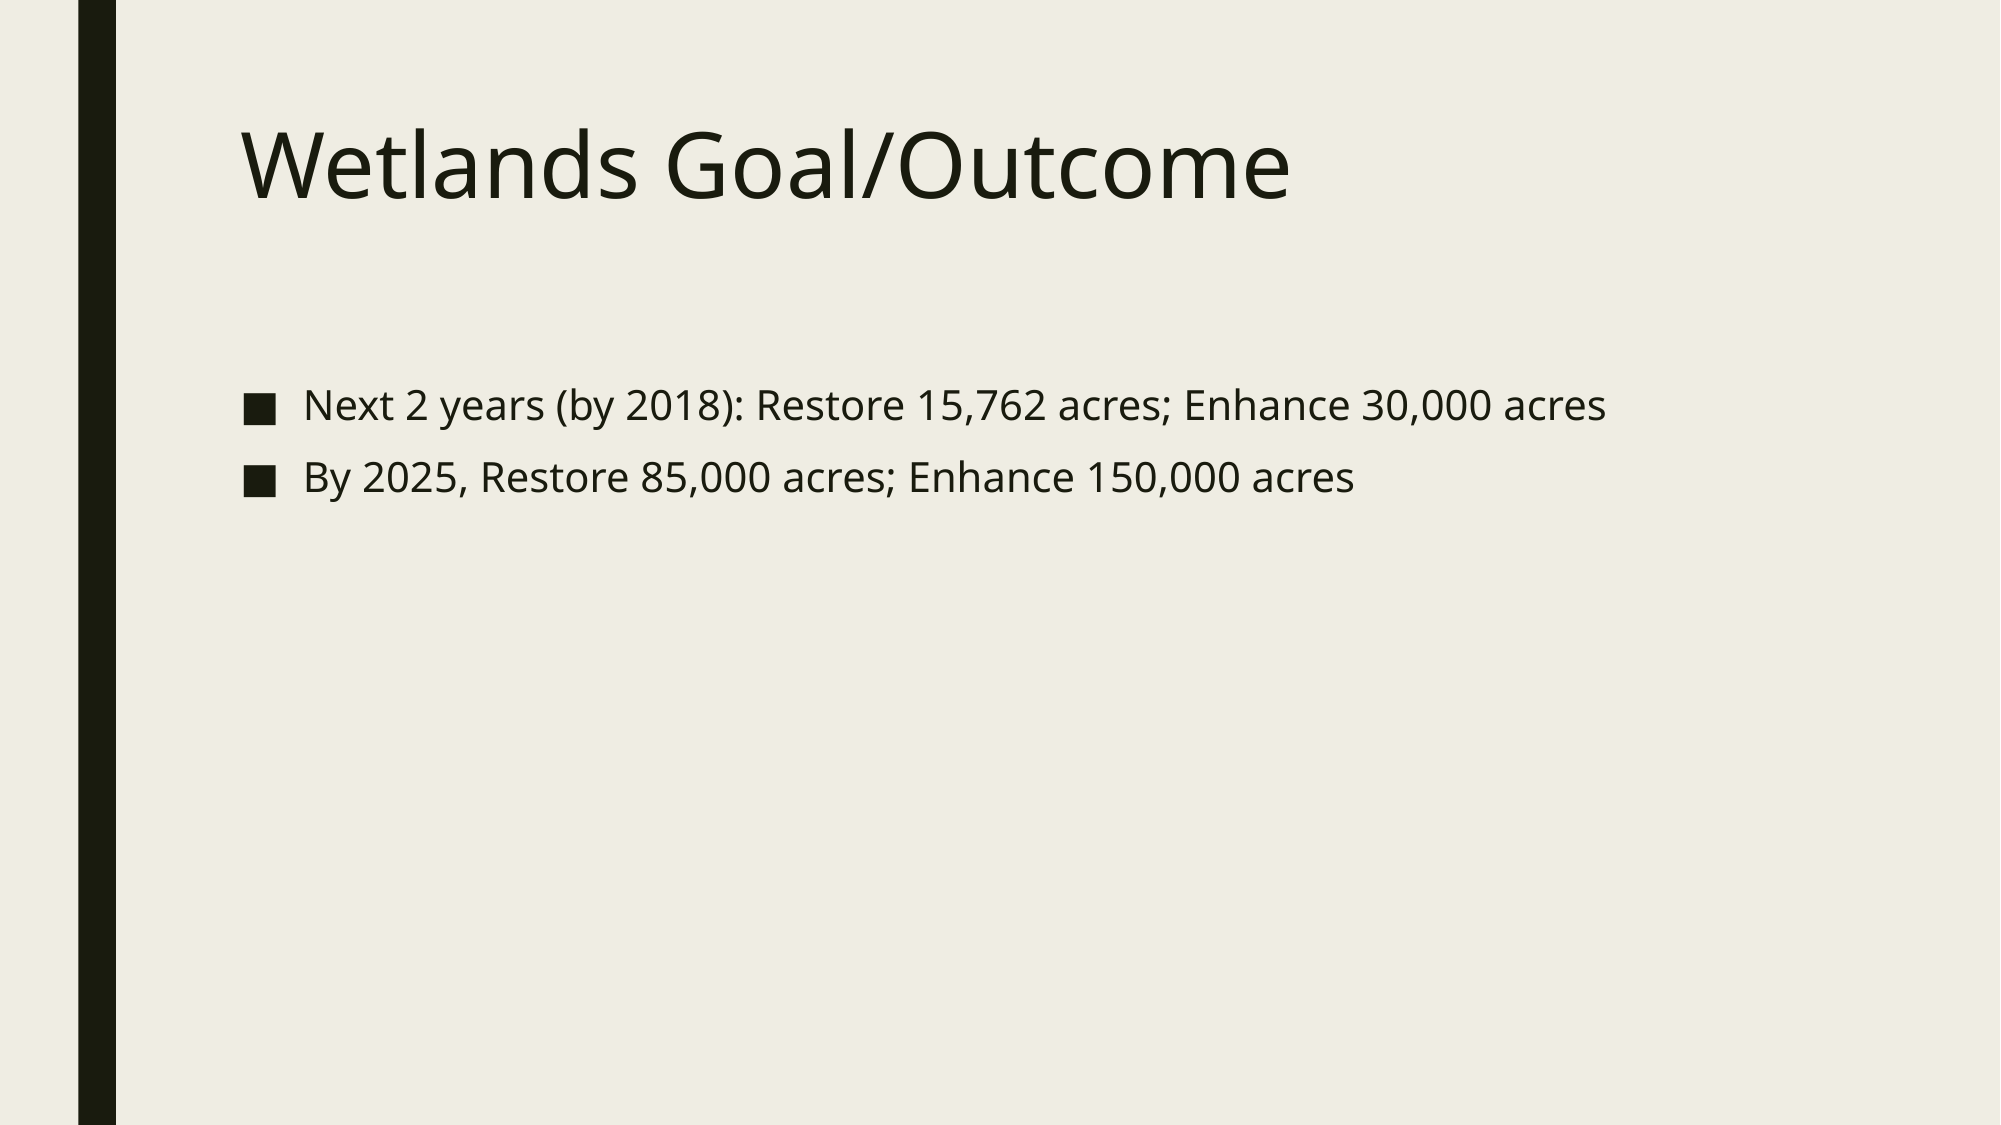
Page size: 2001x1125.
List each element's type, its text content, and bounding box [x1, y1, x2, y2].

title Wetlands Goal/Outcome [225, 112, 1800, 357]
list Next 2 years (by 2018): Restore 15,762 acres; Enhance 30,000 acres By 2025, Restore 85,000 acres; Enhance 150,000 acres [225, 375, 1800, 963]
